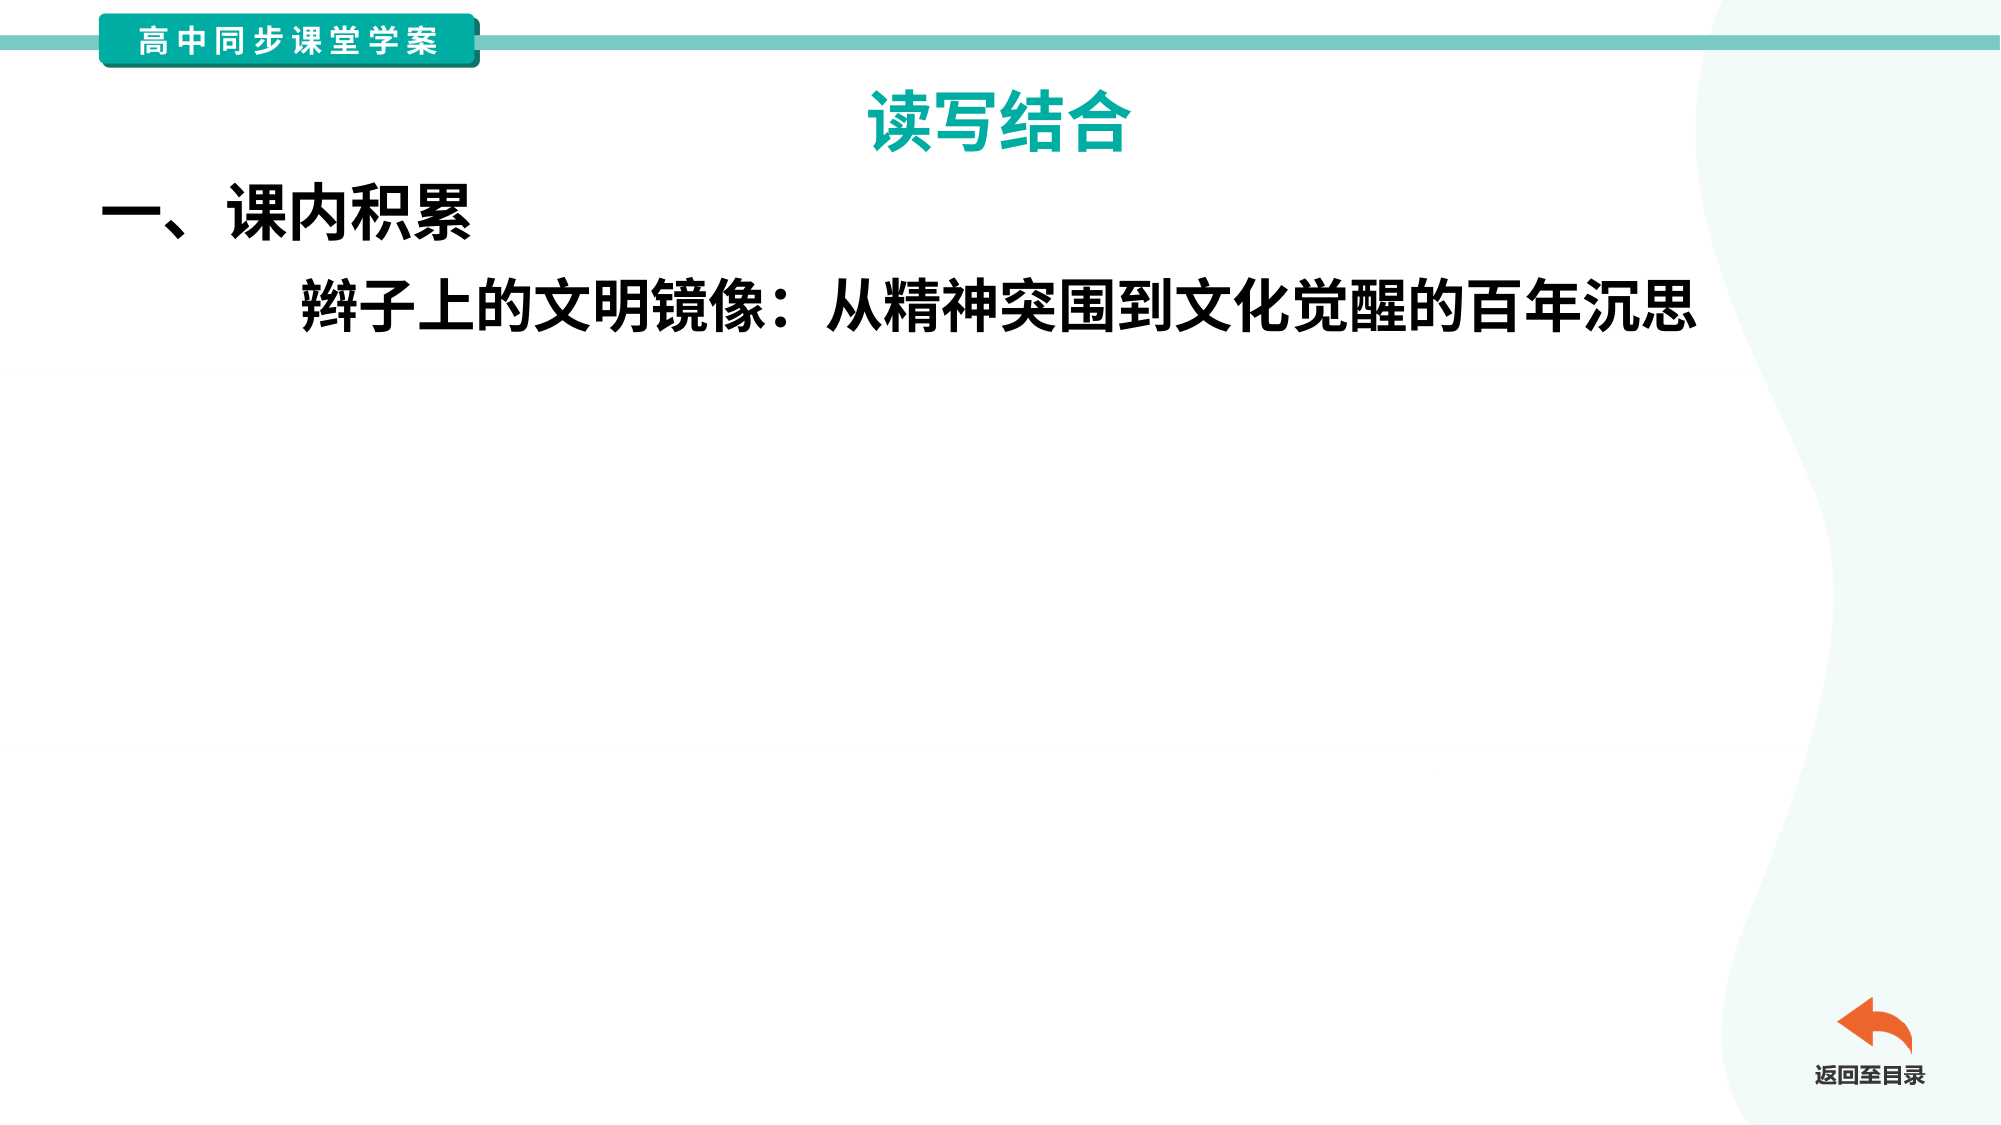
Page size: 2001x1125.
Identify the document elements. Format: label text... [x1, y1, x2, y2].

picture [0, 0, 2000, 1125]
text_box 一、课内积累 [100, 158, 1899, 243]
text_box 读写结合 [100, 76, 1899, 157]
text_box 辫子上的文明镜像：从精神突围到文化觉醒的百年沉思 阿 Q 的辫子是近代中国精神困境的缩影。被赵太爷掌掴后，他以 “儿子打老子”自我麻痹，折射出面对现代文明冲击时，部分国人既无 法正视缺陷、又缺乏文化自信的集体心理。这根辫子见证了一个民族 从自我麻痹到觉醒自强的蜕变：从依赖 “精神胜利法” 逃避现实，到 在文明碰撞中重建理性认知，最终走向真正的文化自信。这警示我们： 自信源于对自身的清醒认知与主动革新，而非病态的自我安慰。 运用角度 反思与自信 理性认知推动进步 文学意象的现实意义#2.1 [100, 253, 1899, 1011]
